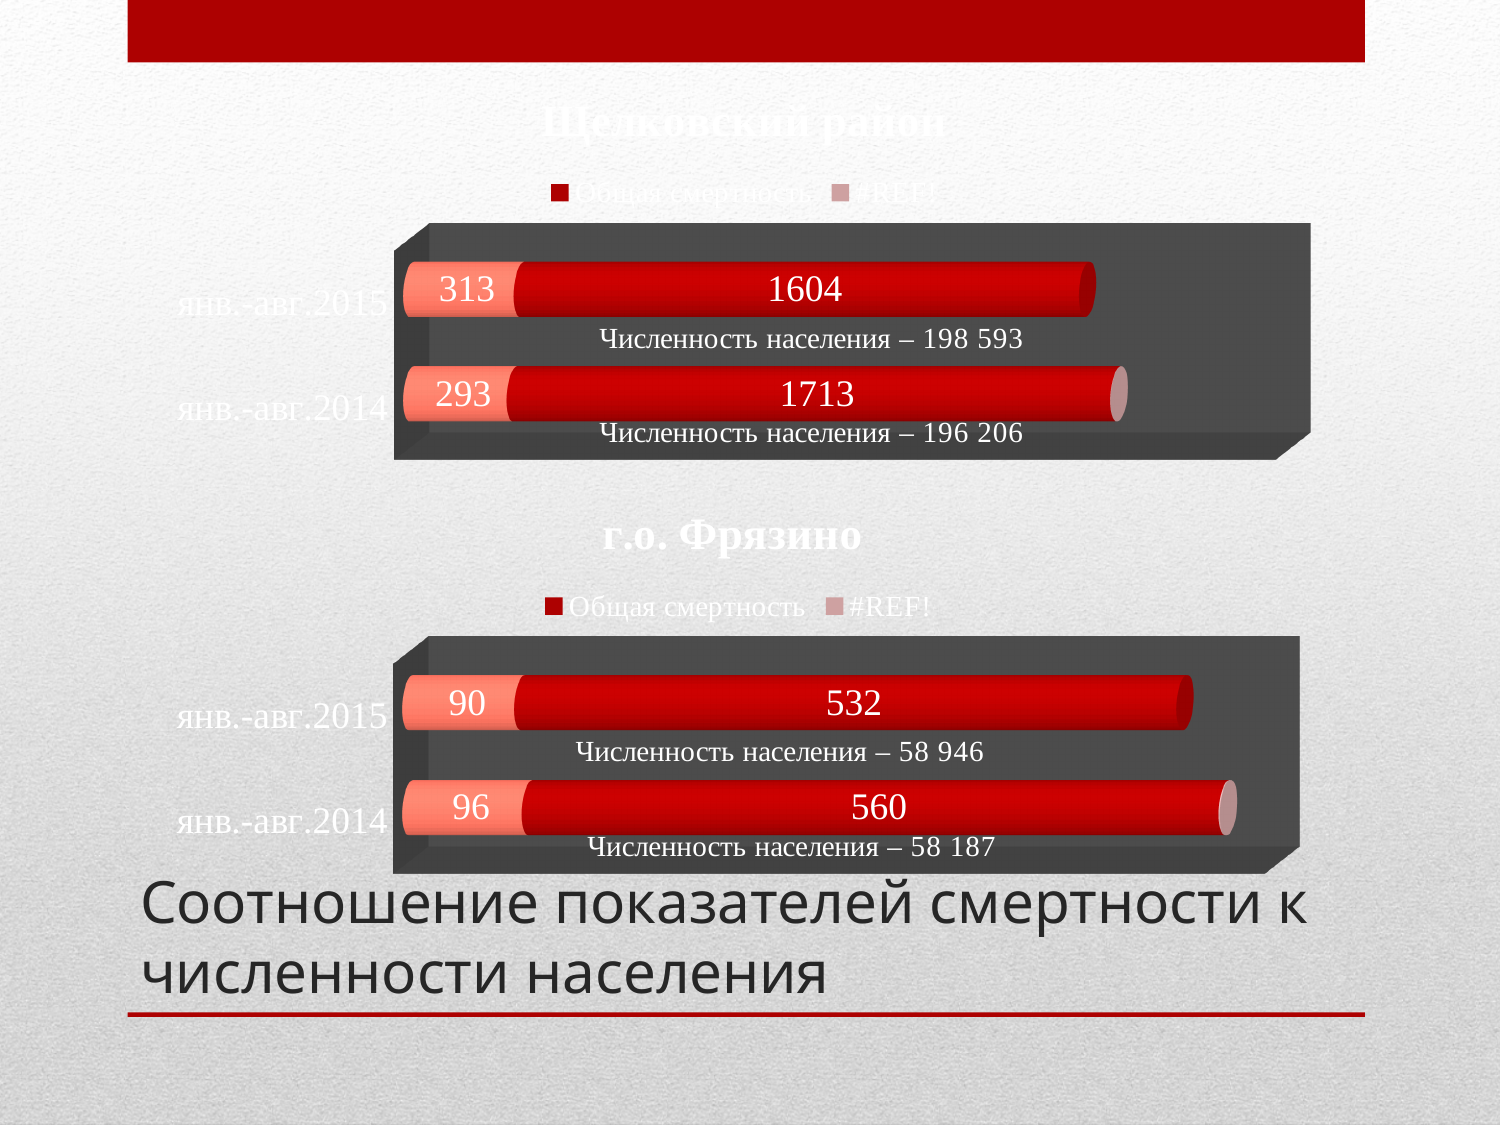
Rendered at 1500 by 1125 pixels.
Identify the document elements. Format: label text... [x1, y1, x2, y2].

title Соотношение показателей смертности к численности населения [125, 750, 1436, 1013]
chart [134, 65, 1354, 469]
chart [134, 479, 1342, 883]
